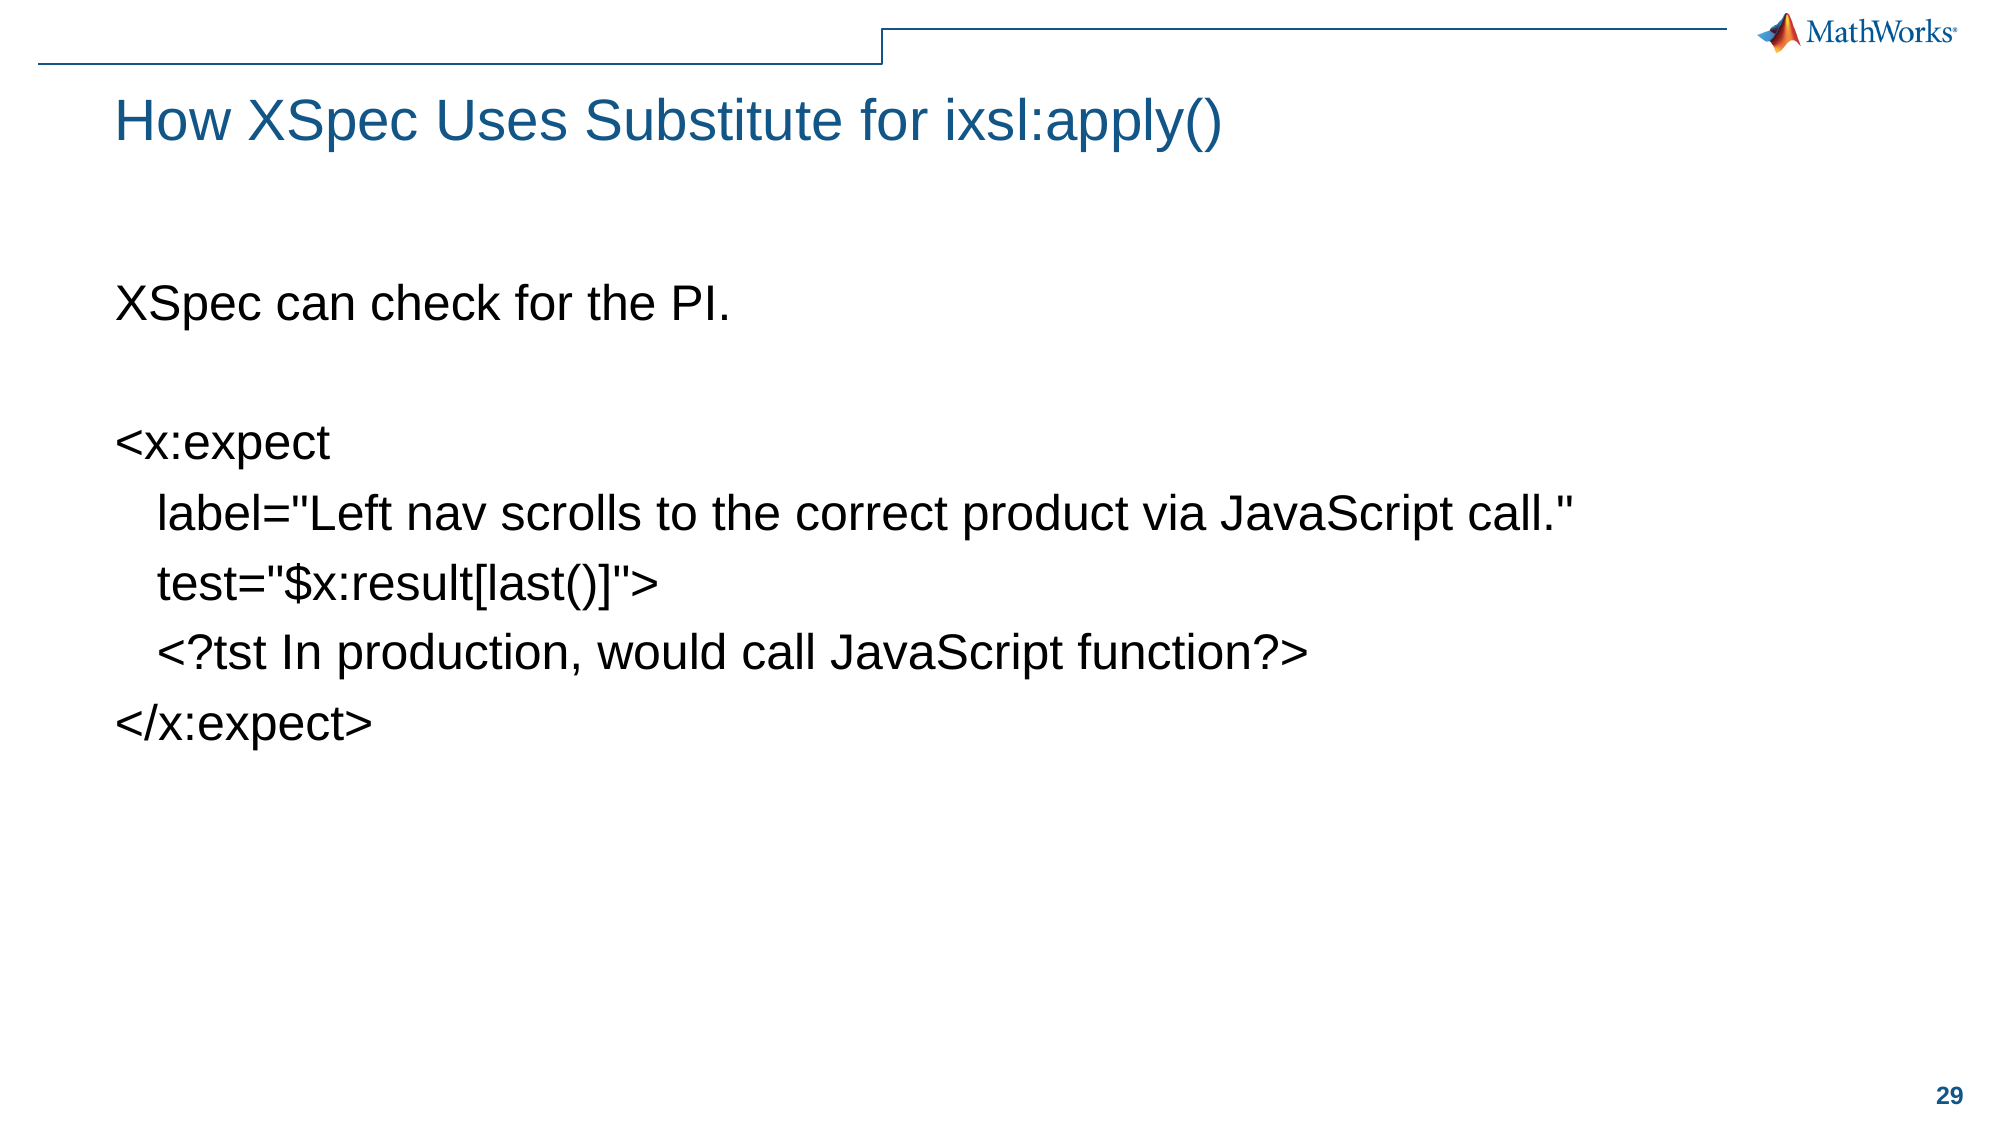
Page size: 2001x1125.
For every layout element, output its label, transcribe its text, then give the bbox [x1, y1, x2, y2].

picture [1751, 3, 1970, 63]
list XSpec can check for the PI. <x:expect label="Left nav scrolls to the correct product via JavaScript call." test="$x:result[last()]"> <?tst In production, would call JavaScript function?> </x:expect> [99, 262, 1867, 1025]
title How XSpec Uses Substitute for ixsl:apply() [99, 75, 1867, 238]
